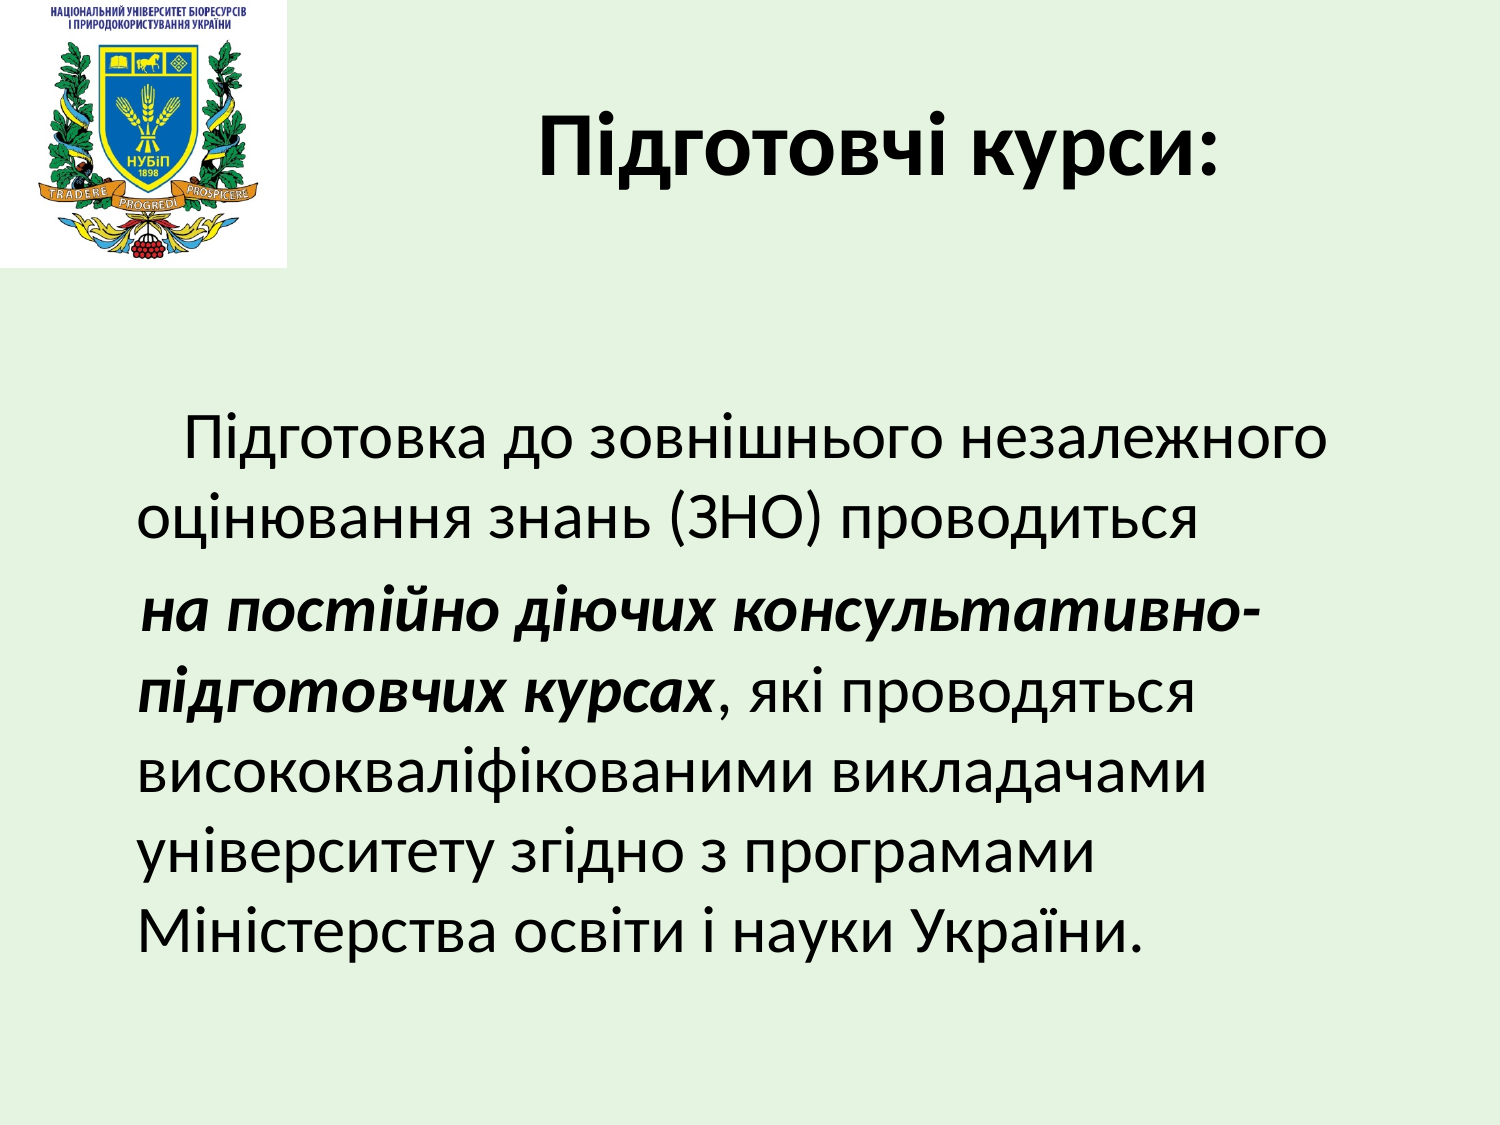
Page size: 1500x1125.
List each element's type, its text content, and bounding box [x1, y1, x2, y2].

list Підготовка до зовнішнього незалежного оцінювання знань (ЗНО) проводиться на постійно діючих консультативно-підготовчих курсах, які проводяться висококваліфікованими викладачами університету згідно з програмами Міністерства освіти і науки України. [64, 290, 1415, 1034]
picture [0, 0, 287, 268]
title Підготовчі курси: [336, 45, 1425, 233]
